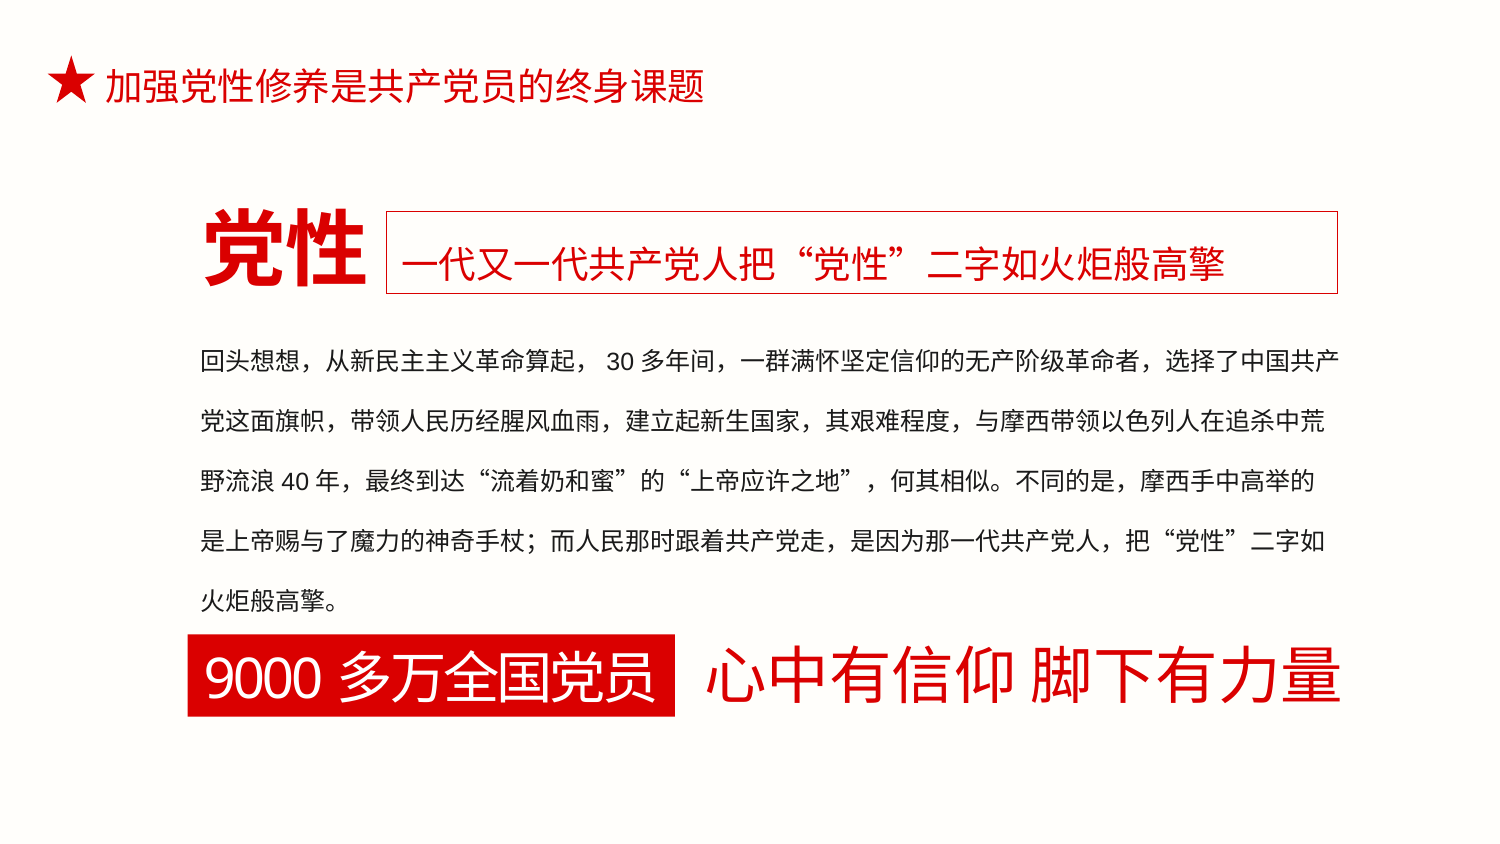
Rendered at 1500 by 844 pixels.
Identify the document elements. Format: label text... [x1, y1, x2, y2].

text_box 心中有信仰 脚下有力量 [699, 634, 1375, 714]
text_box 回头想想，从新民主主义革命算起，30多年间，一群满怀坚定信仰的无产阶级革命者，选择了中国共产党这面旗帜，带领人民历经腥风血雨，建立起新生国家，其艰难程度，与摩西带领以色列人在追杀中荒野流浪40年，最终到达“流着奶和蜜”的“上帝应许之地”，何其相似。不同的是，摩西手中高举的 是上帝赐与了魔力的神奇手杖；而人民那时跟着共产党走，是因为那一代共产党人，把“党性”二字如火炬般高擎。 [187, 309, 1363, 622]
text_box 9000多万全国党员 [187, 634, 675, 717]
text_box 一代又一代共产党人把“党性”二字如火炬般高擎 [386, 211, 1338, 294]
text_box 党性 [186, 195, 402, 296]
